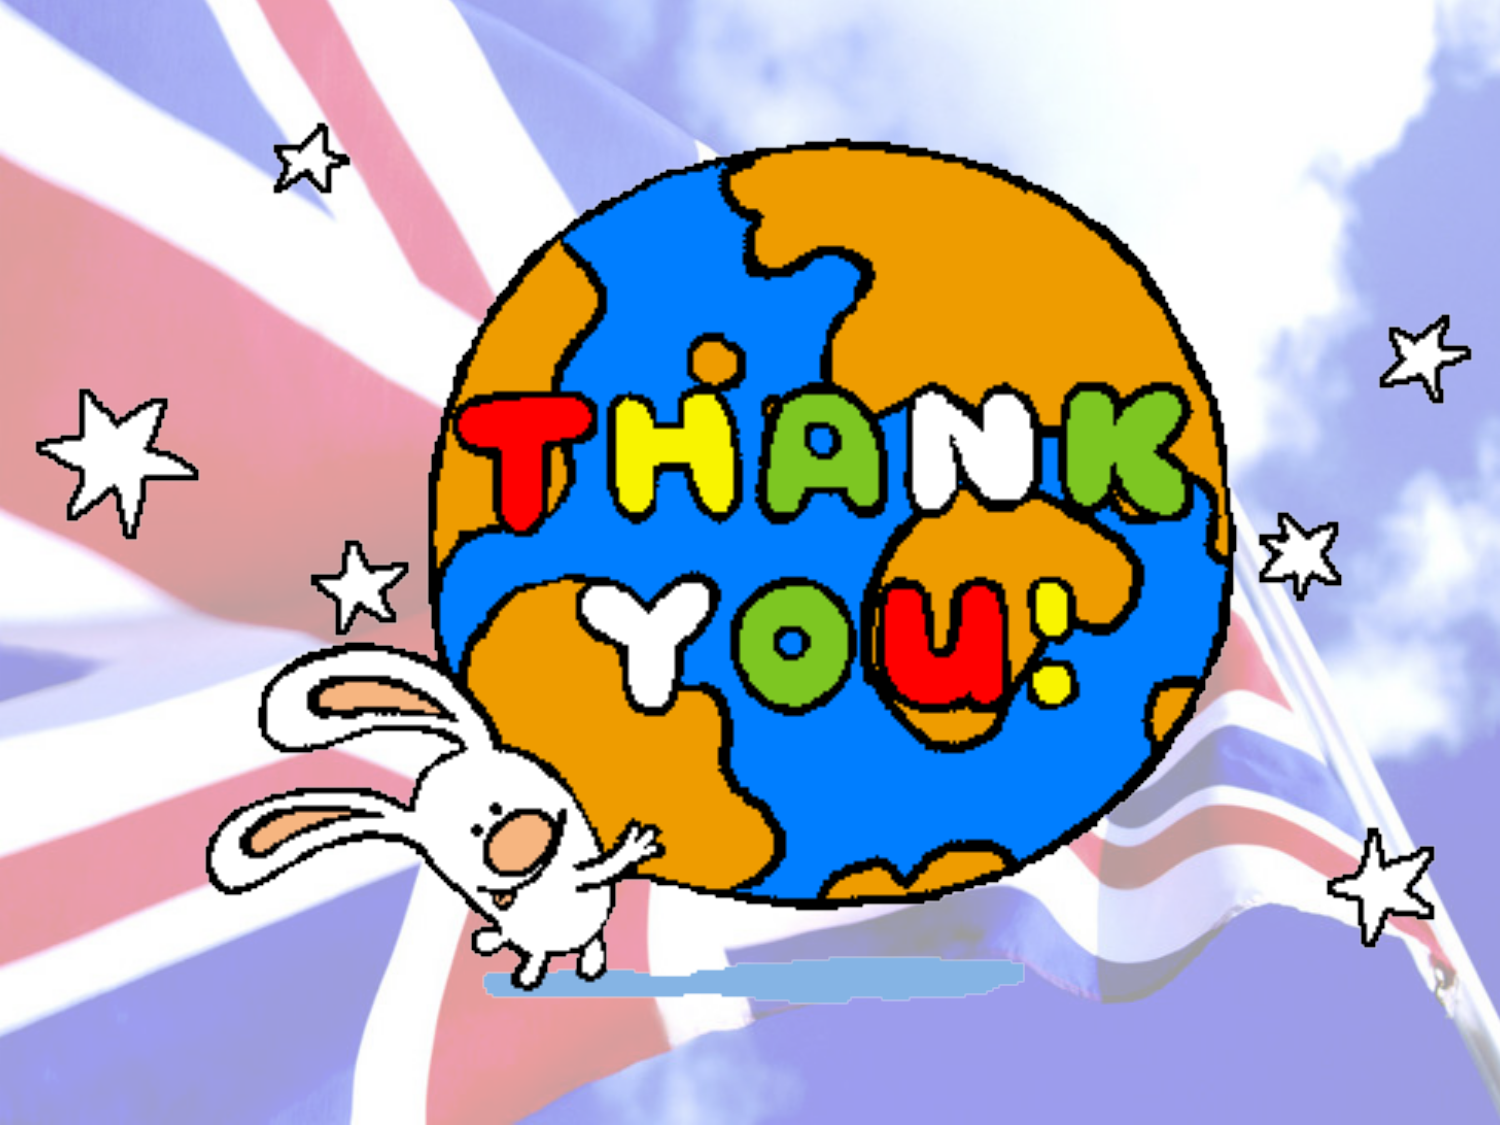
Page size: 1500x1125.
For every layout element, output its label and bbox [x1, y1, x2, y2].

picture [20, 105, 1479, 1020]
